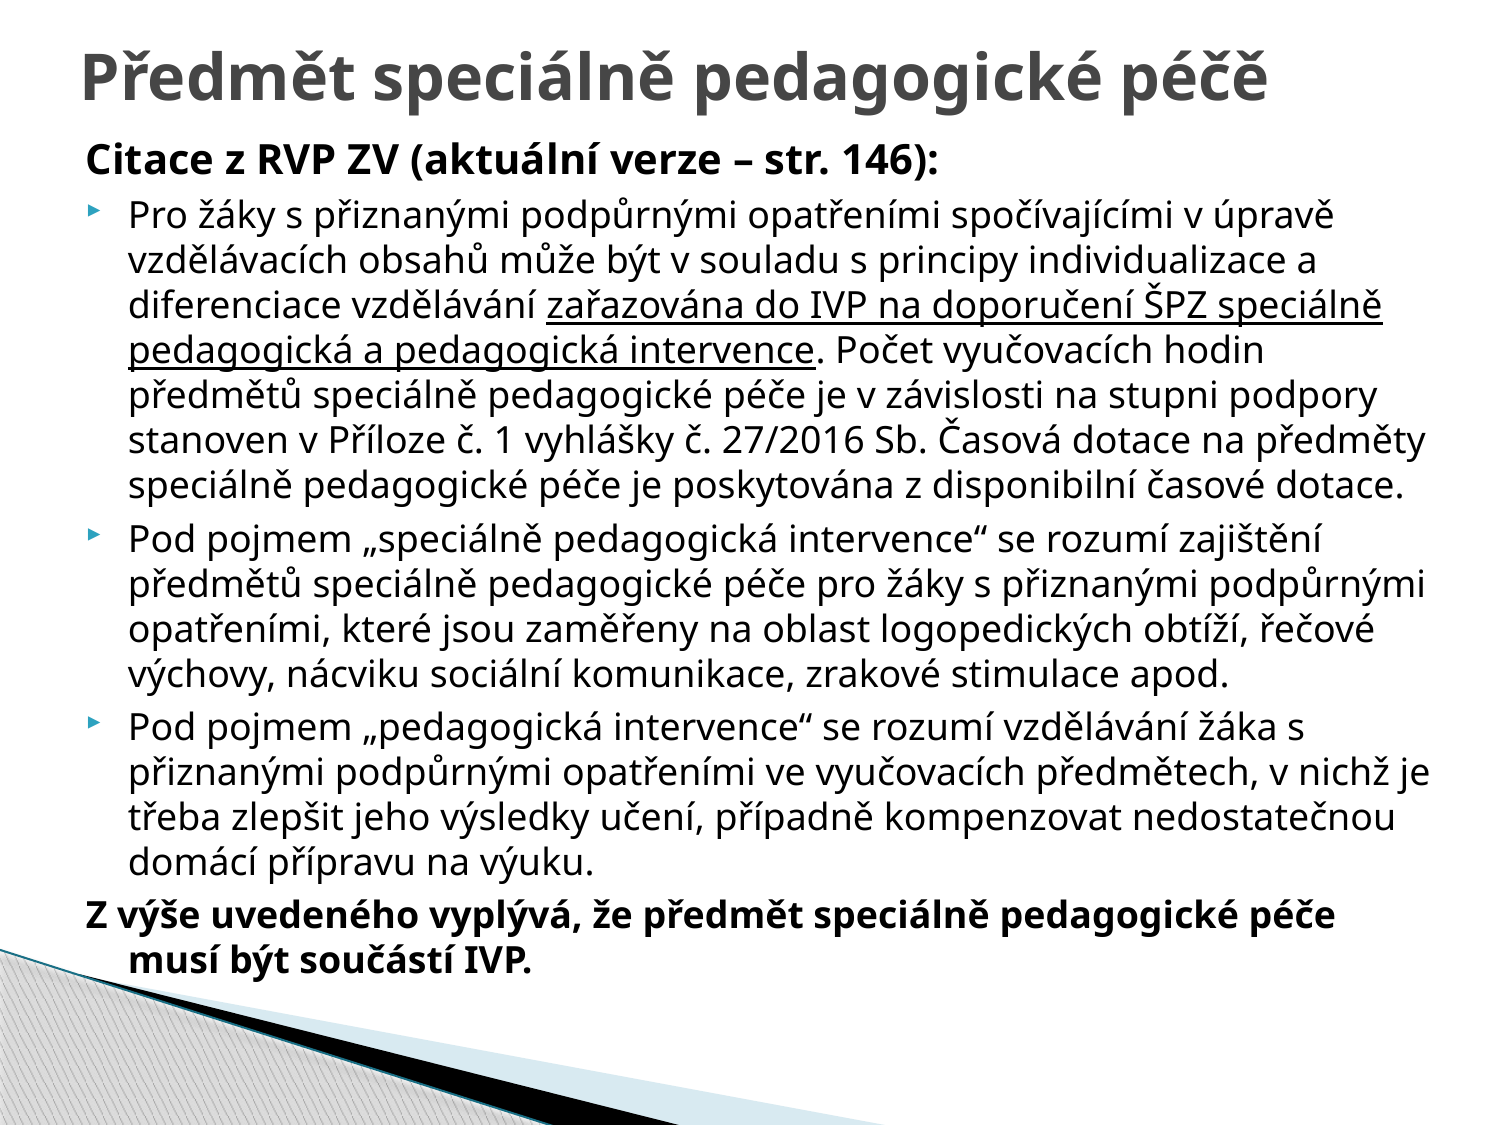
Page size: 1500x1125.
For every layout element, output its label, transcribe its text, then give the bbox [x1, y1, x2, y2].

title Předmět speciálně pedagogické péčě [64, 0, 1415, 149]
list Citace z RVP ZV (aktuální verze – str. 146): Pro žáky s přiznanými podpůrnými opatřeními spočívajícími v úpravě vzdělávacích obsahů může být v souladu s principy individualizace a diferenciace vzdělávání zařazována do IVP na doporučení ŠPZ speciálně pedagogická a pedagogická intervence. Počet vyučovacích hodin předmětů speciálně pedagogické péče je v závislosti na stupni podpory stanoven v Příloze č. 1 vyhlášky č. 27/2016 Sb. Časová dotace na předměty speciálně pedagogické péče je poskytována z disponibilní časové dotace. Pod pojmem „speciálně pedagogická intervence“ se rozumí zajištění předmětů speciálně pedagogické péče pro žáky s přiznanými podpůrnými opatřeními, které jsou zaměřeny na oblast logopedických obtíží, řečové výchovy, nácviku sociální komunikace, zrakové stimulace apod. Pod pojmem „pedagogická intervence“ se rozumí vzdělávání žáka s přiznanými podpůrnými opatřeními ve vyučovacích předmětech, v nichž je třeba zlepšit jeho výsledky učení, případně kompenzovat nedostatečnou domácí přípravu na výuku. Z výše uvedeného vyplývá, že předmět speciálně pedagogické péče musí být součástí IVP. [53, 125, 1451, 1035]
